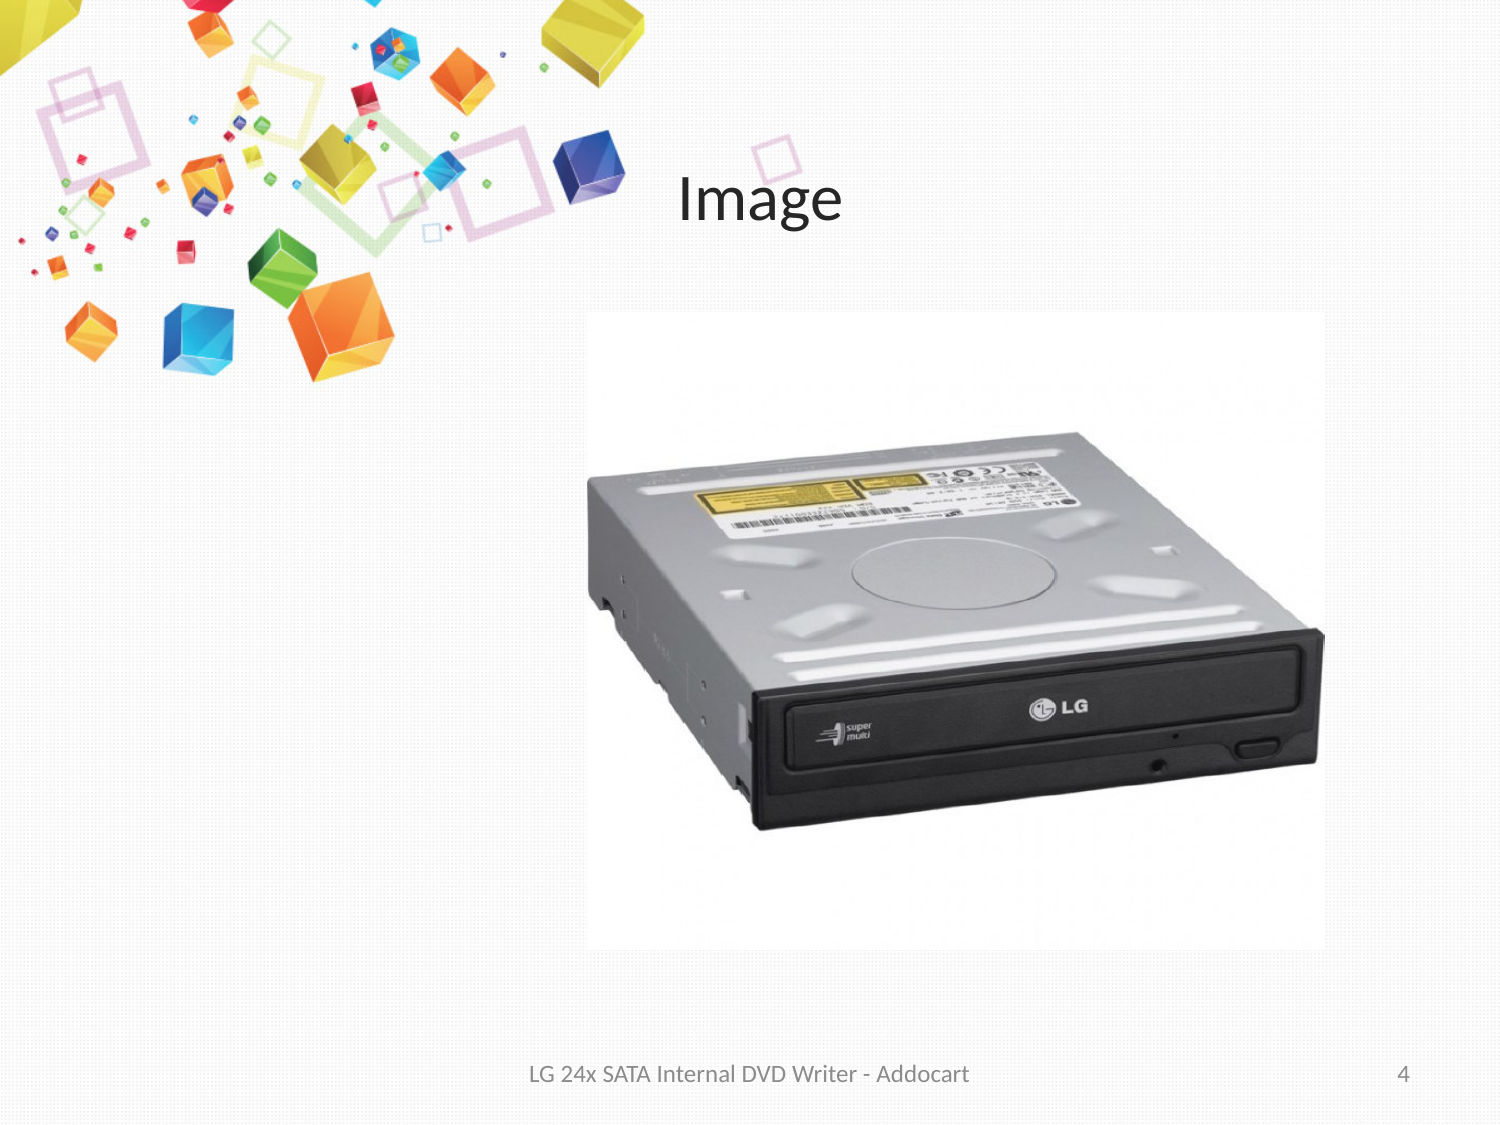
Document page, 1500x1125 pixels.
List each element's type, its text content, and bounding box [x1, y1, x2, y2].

title Image [662, 125, 1450, 263]
footer LG 24x SATA Internal DVD Writer - Addocart [512, 1042, 988, 1103]
picture [0, 0, 1500, 1125]
slide_number 4 [1074, 1042, 1425, 1103]
